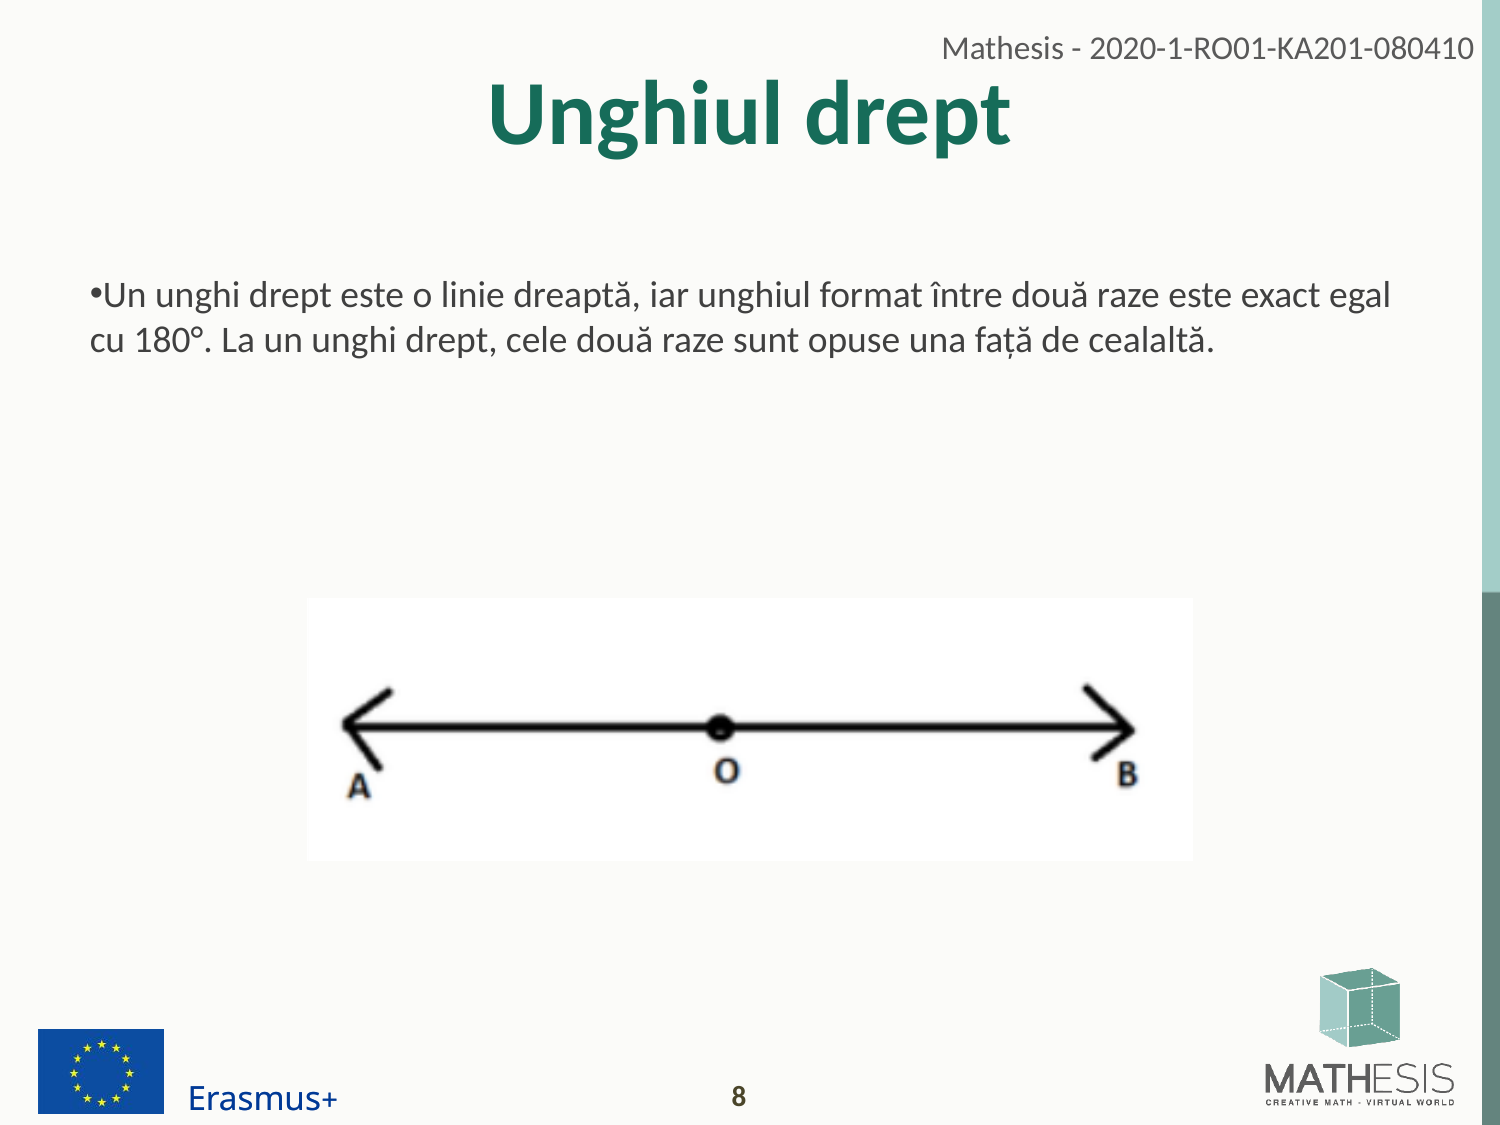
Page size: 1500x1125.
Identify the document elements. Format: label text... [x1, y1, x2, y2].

picture [306, 598, 1194, 862]
title Unghiul drept [75, 45, 1425, 233]
picture [38, 1029, 164, 1114]
list Un unghi drept este o linie dreaptă, iar unghiul format între două raze este exact egal cu 180°. La un unghi drept, cele două raze sunt opuse una față de cealaltă. [75, 262, 1425, 1005]
